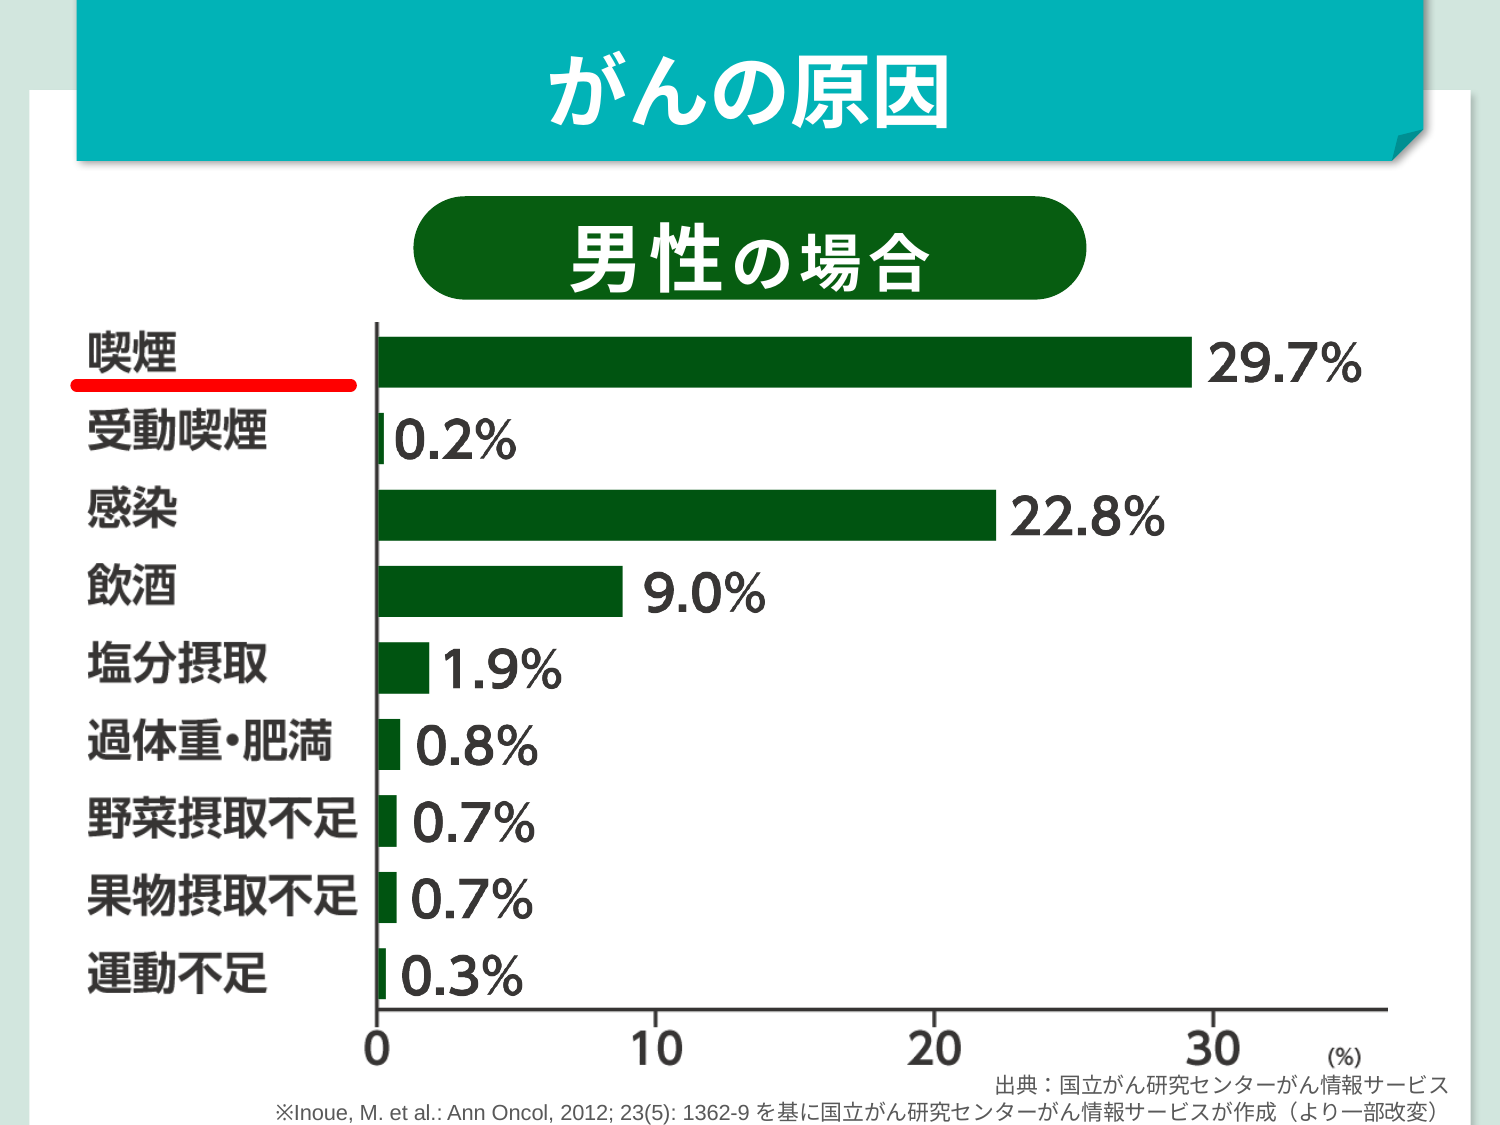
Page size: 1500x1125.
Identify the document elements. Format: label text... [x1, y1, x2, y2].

text_box 男性の場合 [413, 196, 1087, 288]
picture [87, 288, 1400, 1081]
text_box がんの原因 [53, 32, 1447, 145]
text_box 出典：国立がん研究センターがん情報サービス ※Inoue, M. et al.: Ann Oncol, 2012; 23(5): 1362-9を基に国立がん研究センターがん情報サービスが作成（より一部改変） [53, 1064, 1466, 1125]
